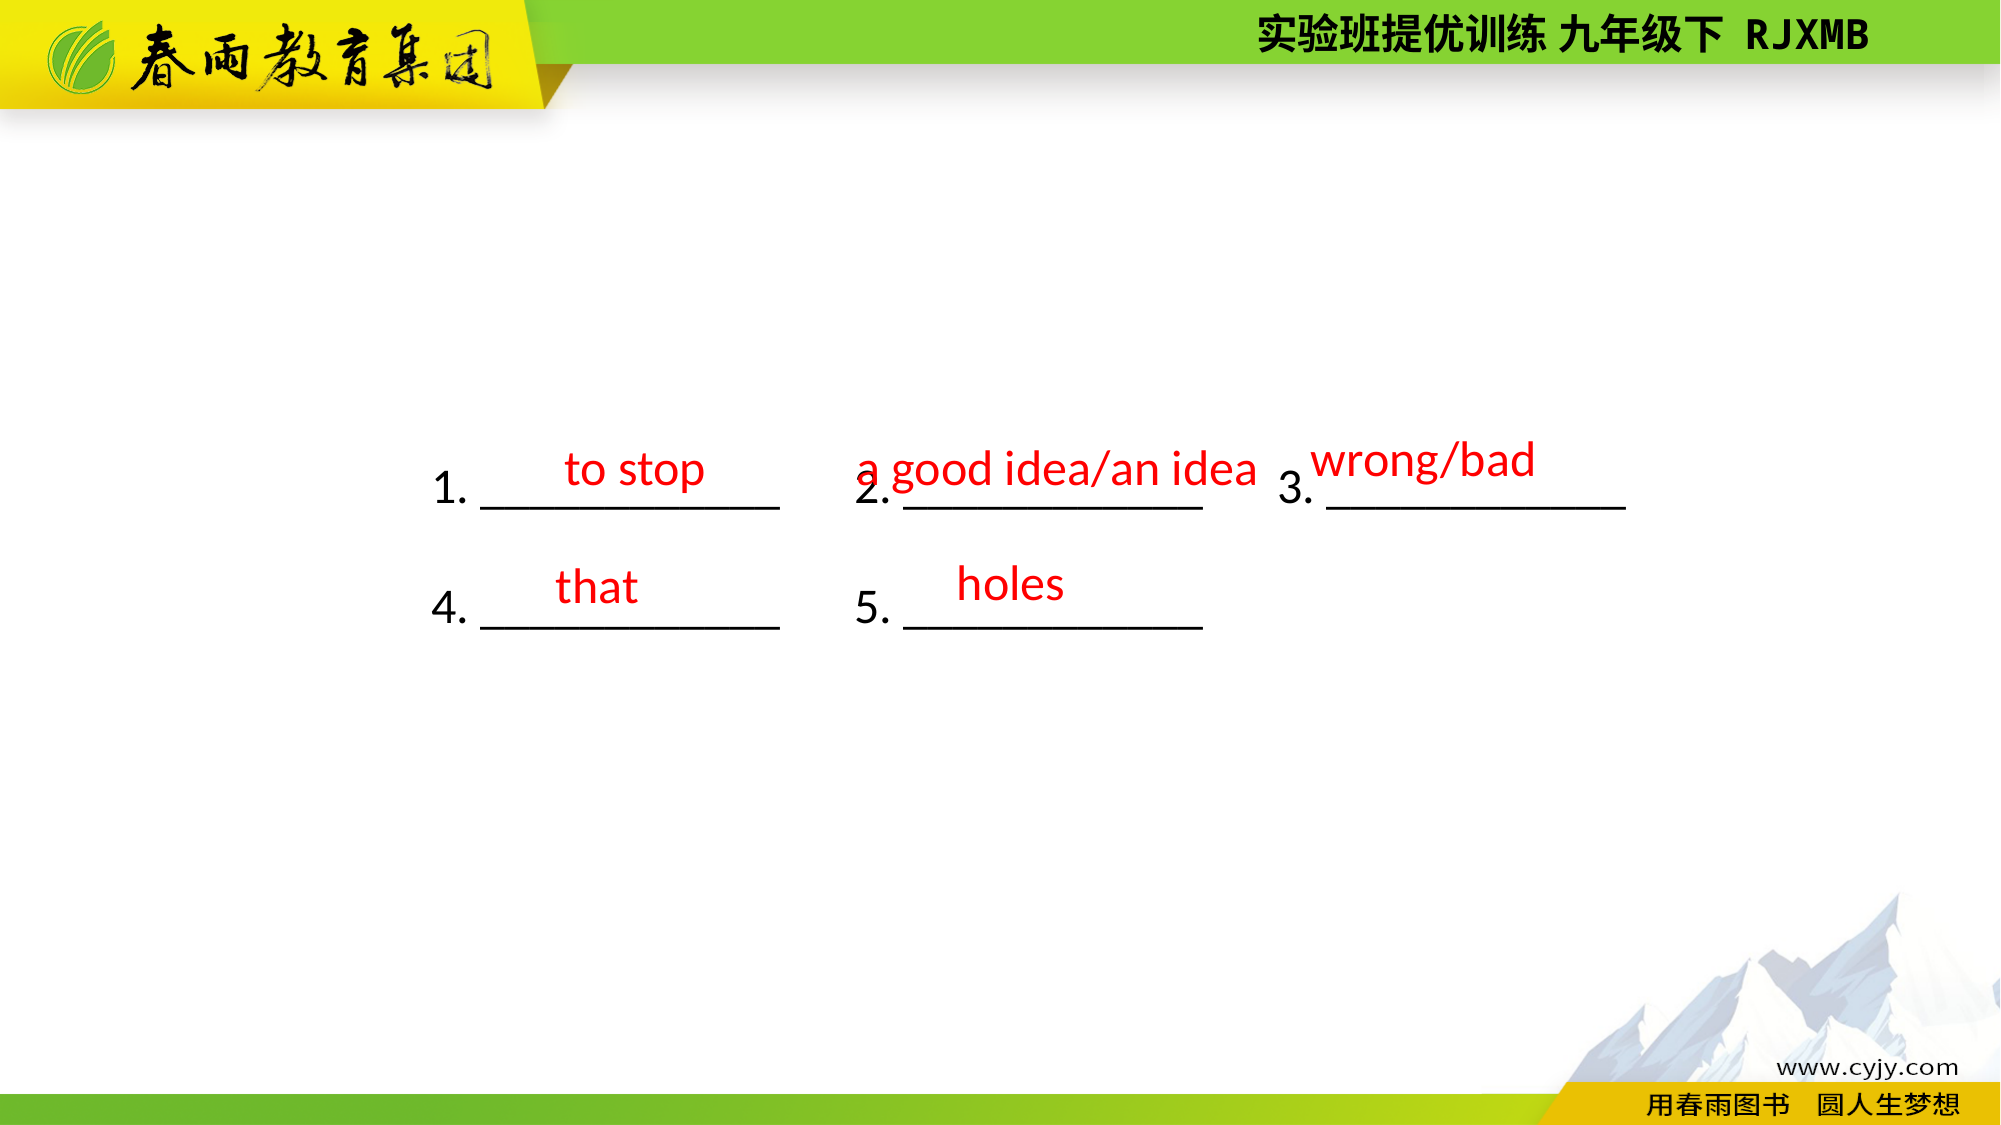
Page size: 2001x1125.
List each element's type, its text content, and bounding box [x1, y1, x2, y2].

text_box wrong/bad [1295, 419, 1552, 495]
text_box to stop [549, 428, 721, 503]
text_box a good idea/an idea [841, 428, 1274, 503]
text_box holes [942, 542, 1081, 618]
text_box 1. ____________ 2. ____________ 3. ____________ 4. ____________ 5. ____________ [316, 385, 1706, 641]
text_box that [529, 546, 654, 622]
picture [0, 0, 2001, 1125]
